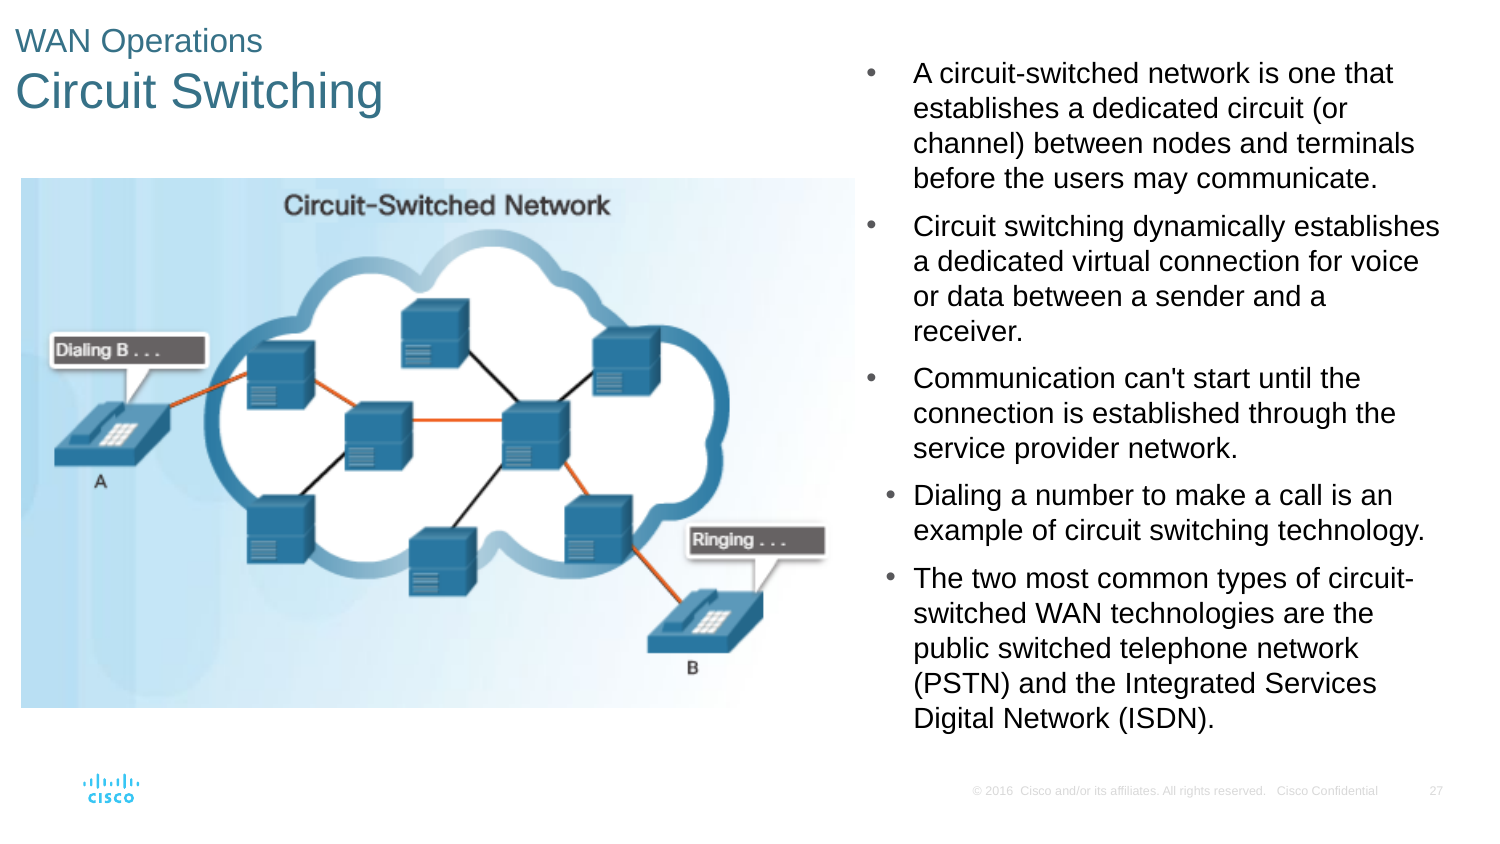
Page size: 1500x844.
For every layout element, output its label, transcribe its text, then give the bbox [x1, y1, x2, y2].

title WAN Operations Circuit Switching [0, 6, 808, 131]
list A circuit-switched network is one that establishes a dedicated circuit (or channel) between nodes and terminals before the users may communicate. Circuit switching dynamically establishes a dedicated virtual connection for voice or data between a sender and a receiver. Communication can't start until the connection is established through the service provider network. Dialing a number to make a call is an example of circuit switching technology. The two most common types of circuit-switched WAN technologies are the public switched telephone network (PSTN) and the Integrated Services Digital Network (ISDN). [839, 47, 1472, 791]
picture [21, 177, 856, 708]
